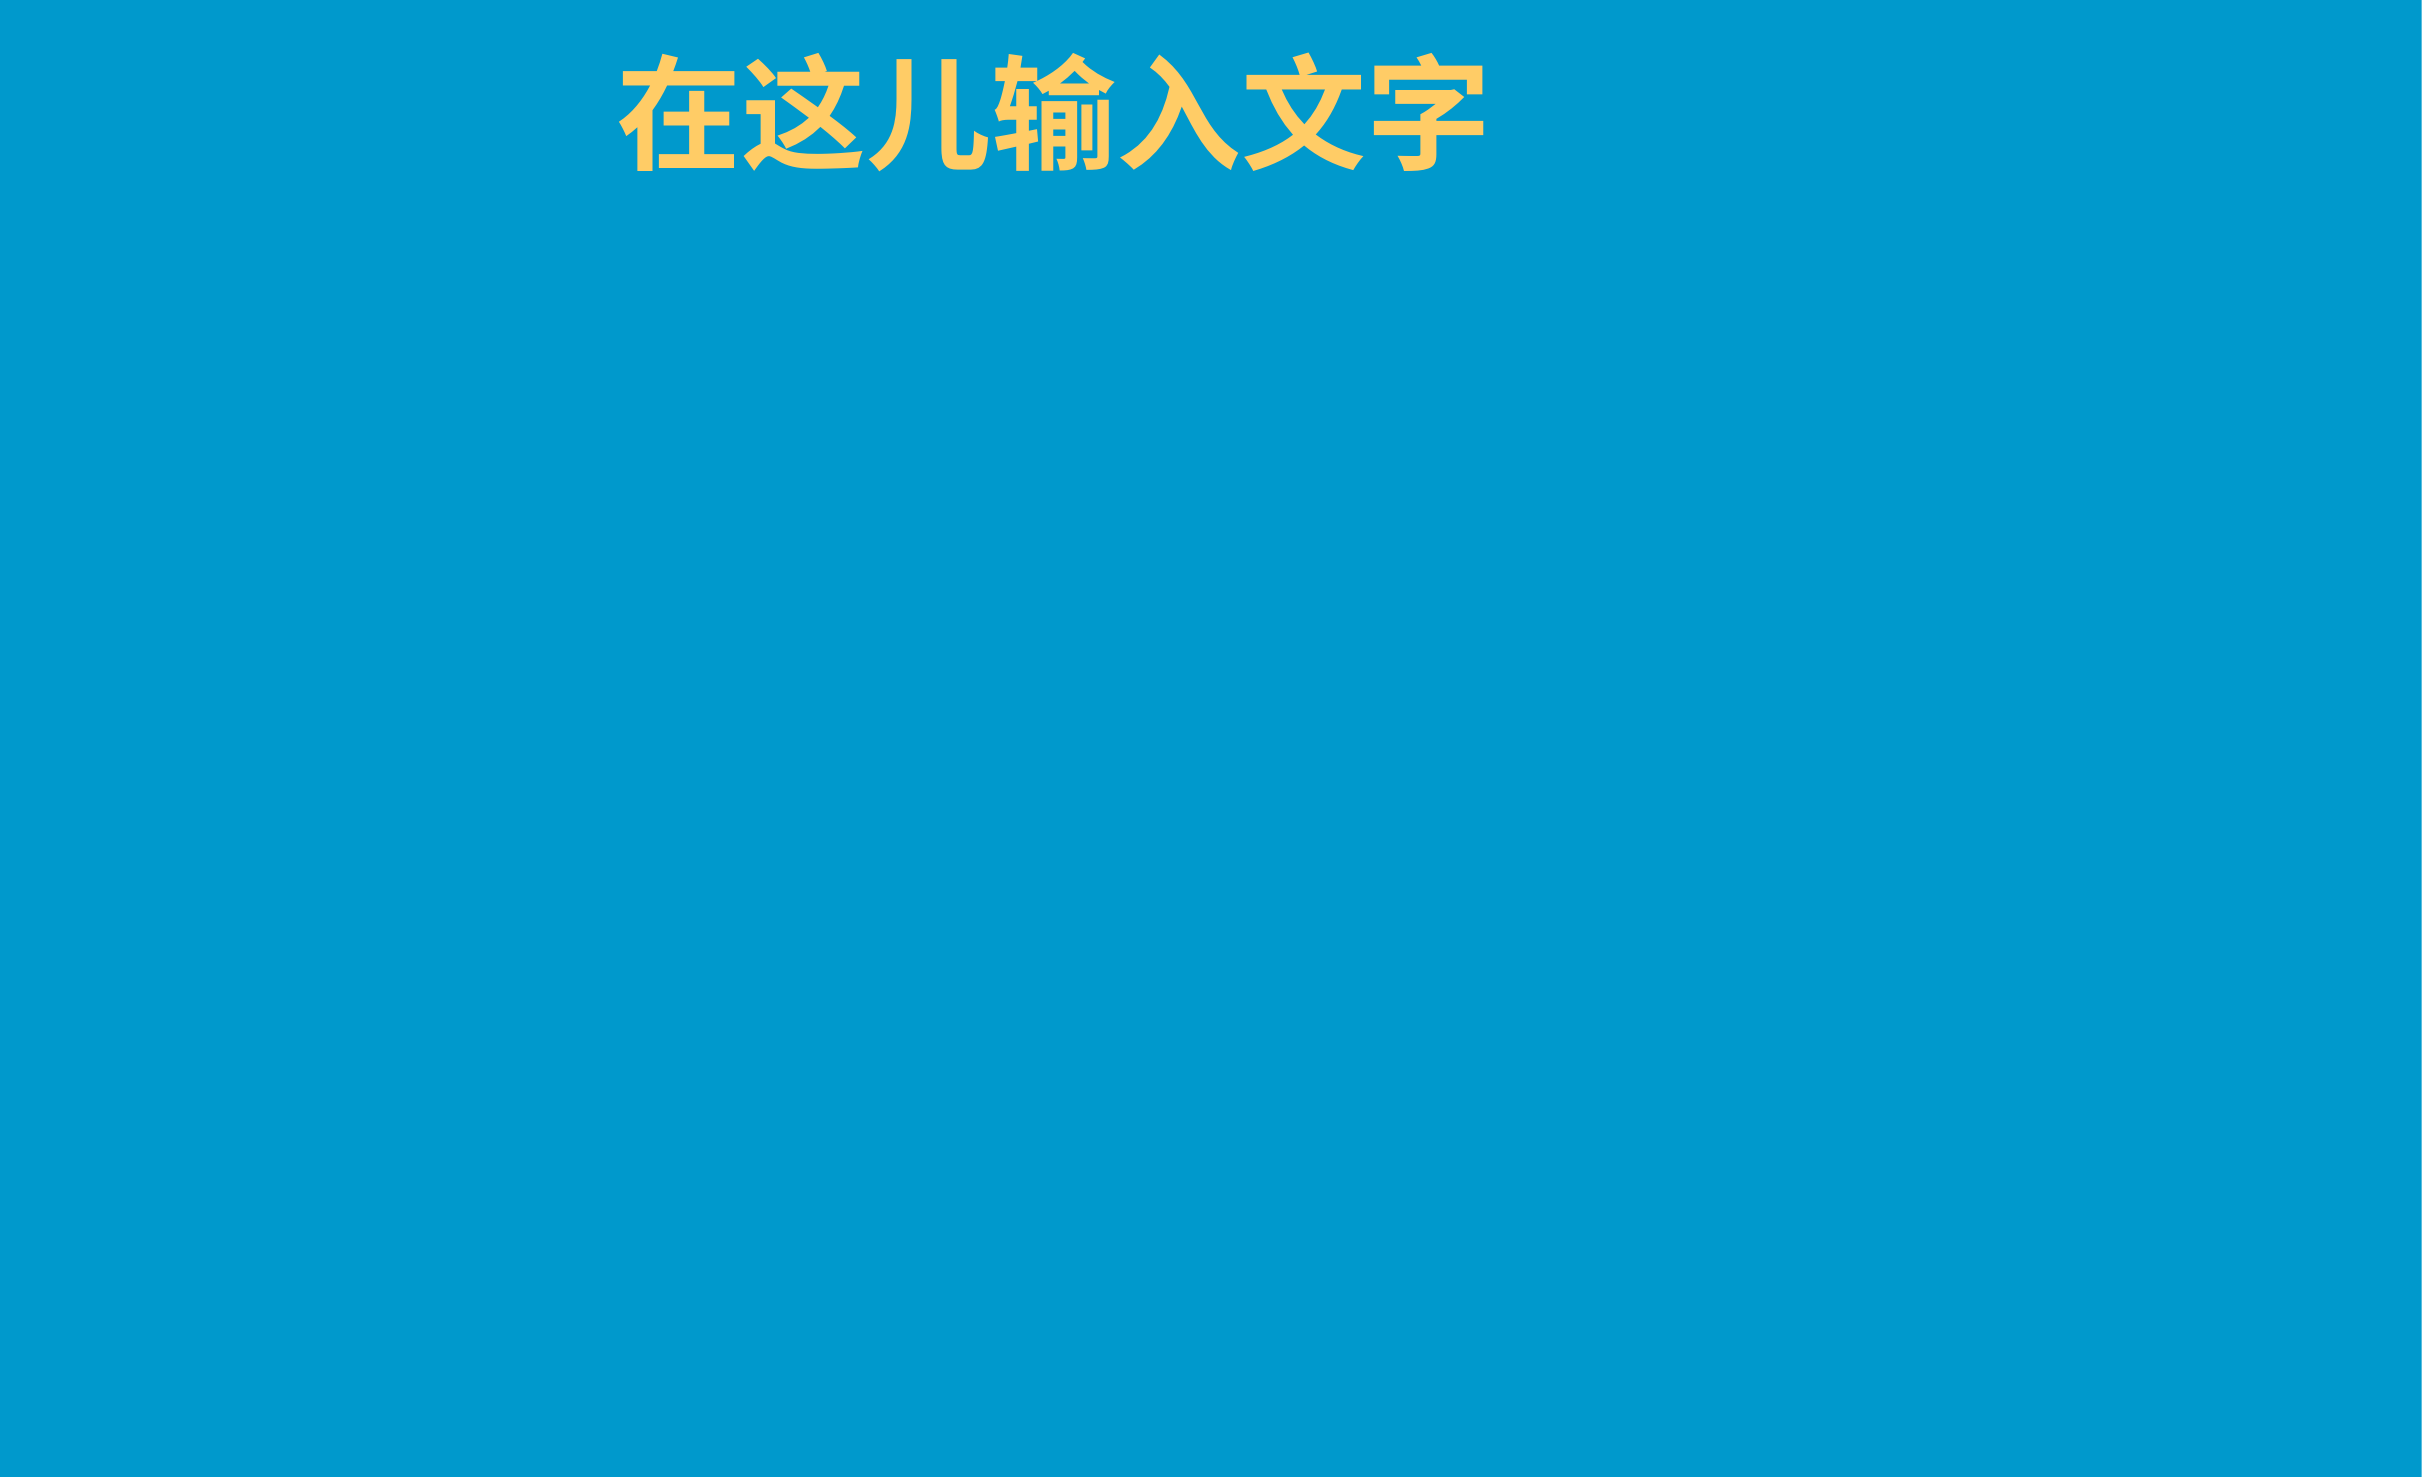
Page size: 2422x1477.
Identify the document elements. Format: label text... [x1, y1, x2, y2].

text_box 在这儿输入文字 [601, 28, 1507, 193]
